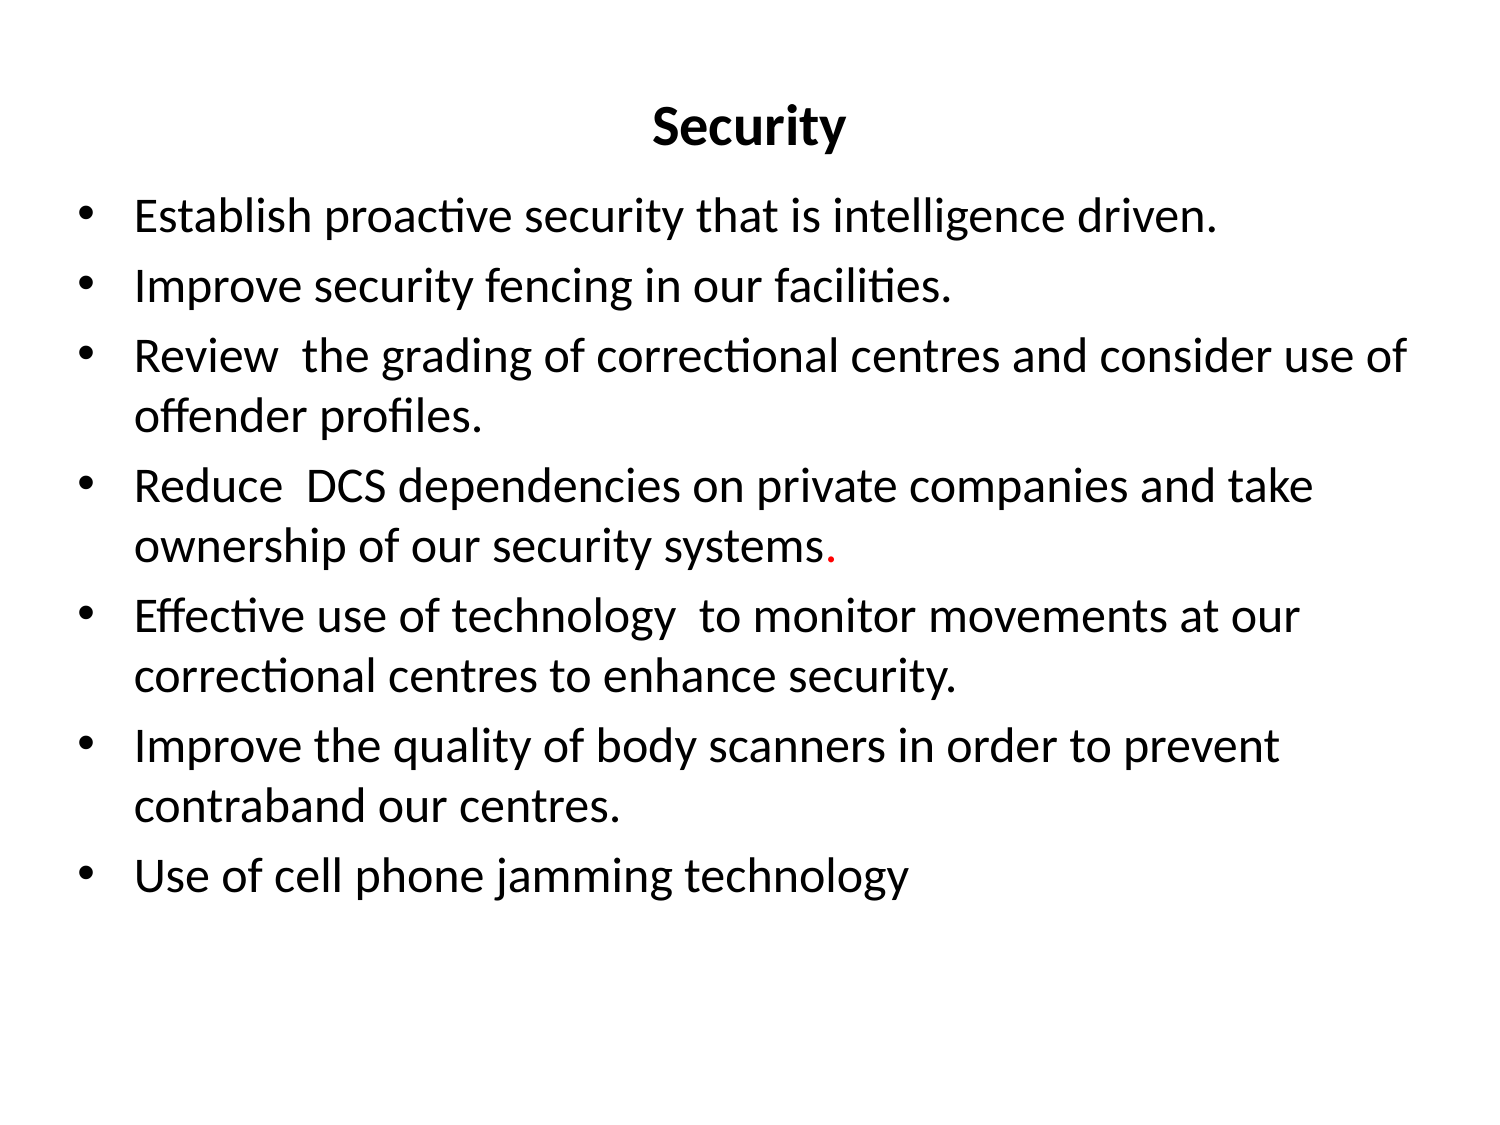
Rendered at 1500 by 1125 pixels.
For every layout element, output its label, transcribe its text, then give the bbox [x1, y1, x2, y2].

title Security [75, 45, 1425, 174]
list Establish proactive security that is intelligence driven. Improve security fencing in our facilities. Review the grading of correctional centres and consider use of offender profiles. Reduce DCS dependencies on private companies and take ownership of our security systems. Effective use of technology to monitor movements at our correctional centres to enhance security. Improve the quality of body scanners in order to prevent contraband our centres. Use of cell phone jamming technology [62, 174, 1425, 1025]
